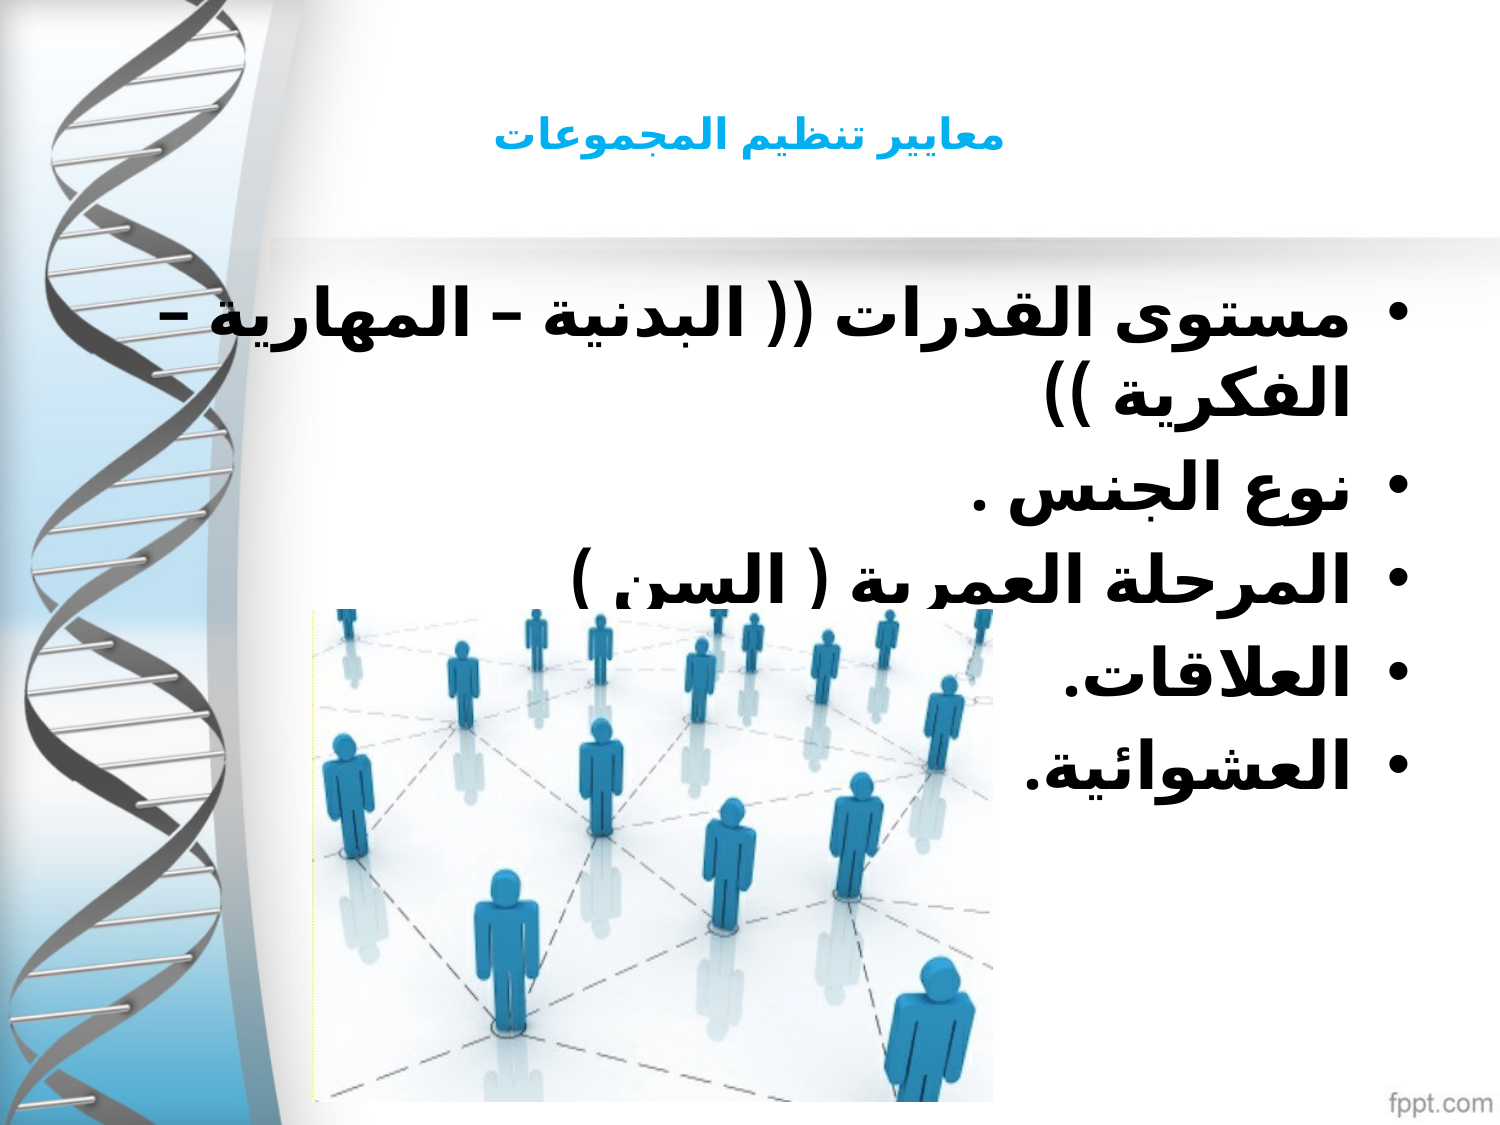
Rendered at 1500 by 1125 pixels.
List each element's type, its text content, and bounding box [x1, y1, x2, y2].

title معايير تنظيم المجموعات [75, 45, 1425, 233]
picture [312, 609, 994, 1102]
list مستوى القدرات (( البدنية – المهارية – الفكرية )) نوع الجنس . المرحلة العمرية ( السن ) العلاقات. العشوائية. [75, 262, 1425, 1005]
